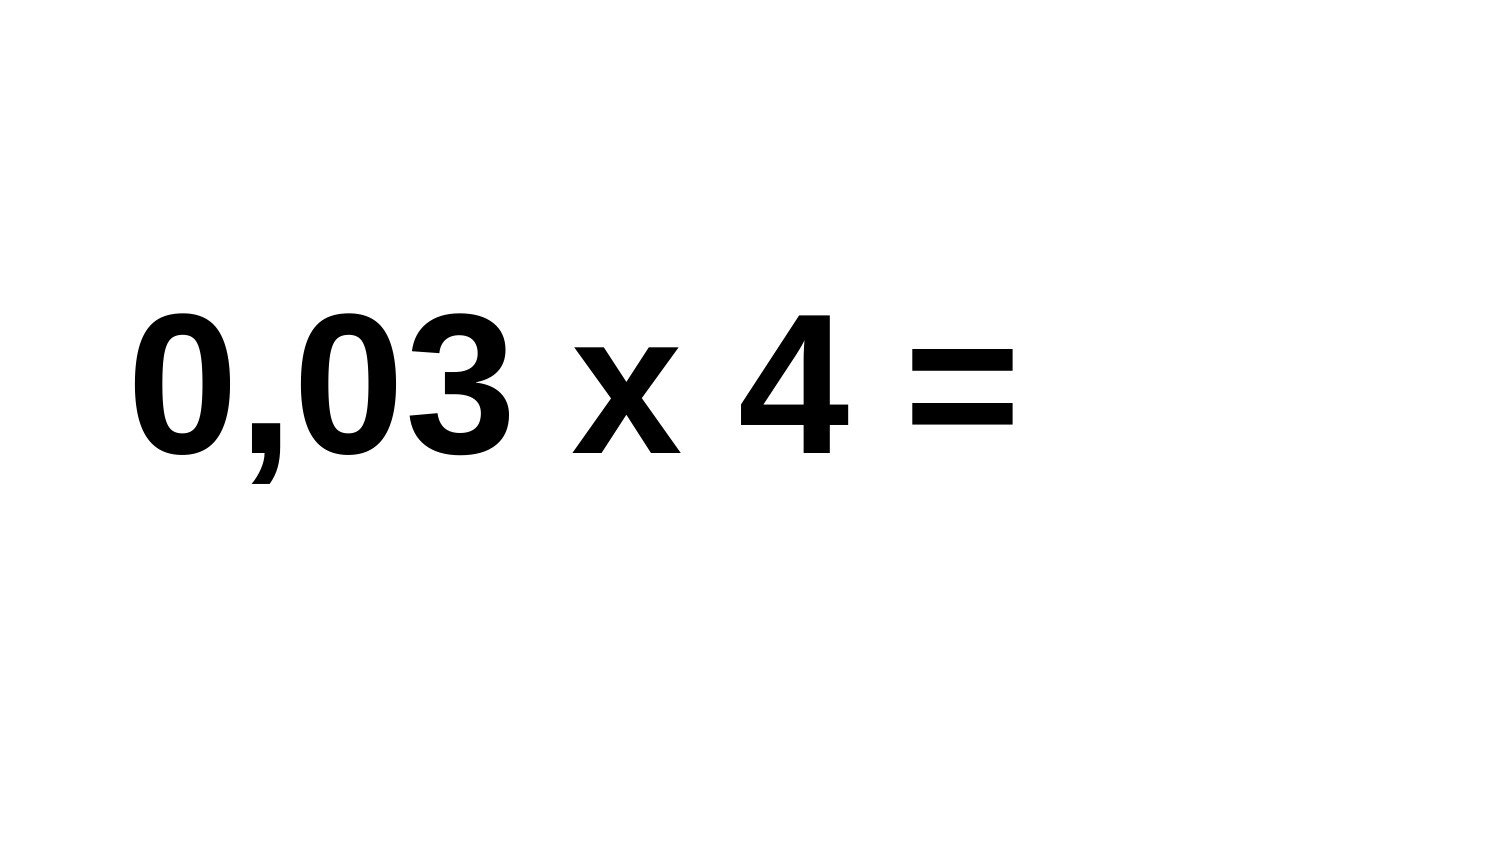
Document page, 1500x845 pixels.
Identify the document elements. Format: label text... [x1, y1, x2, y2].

text_box 0,03 x 4 = [112, 317, 1388, 509]
